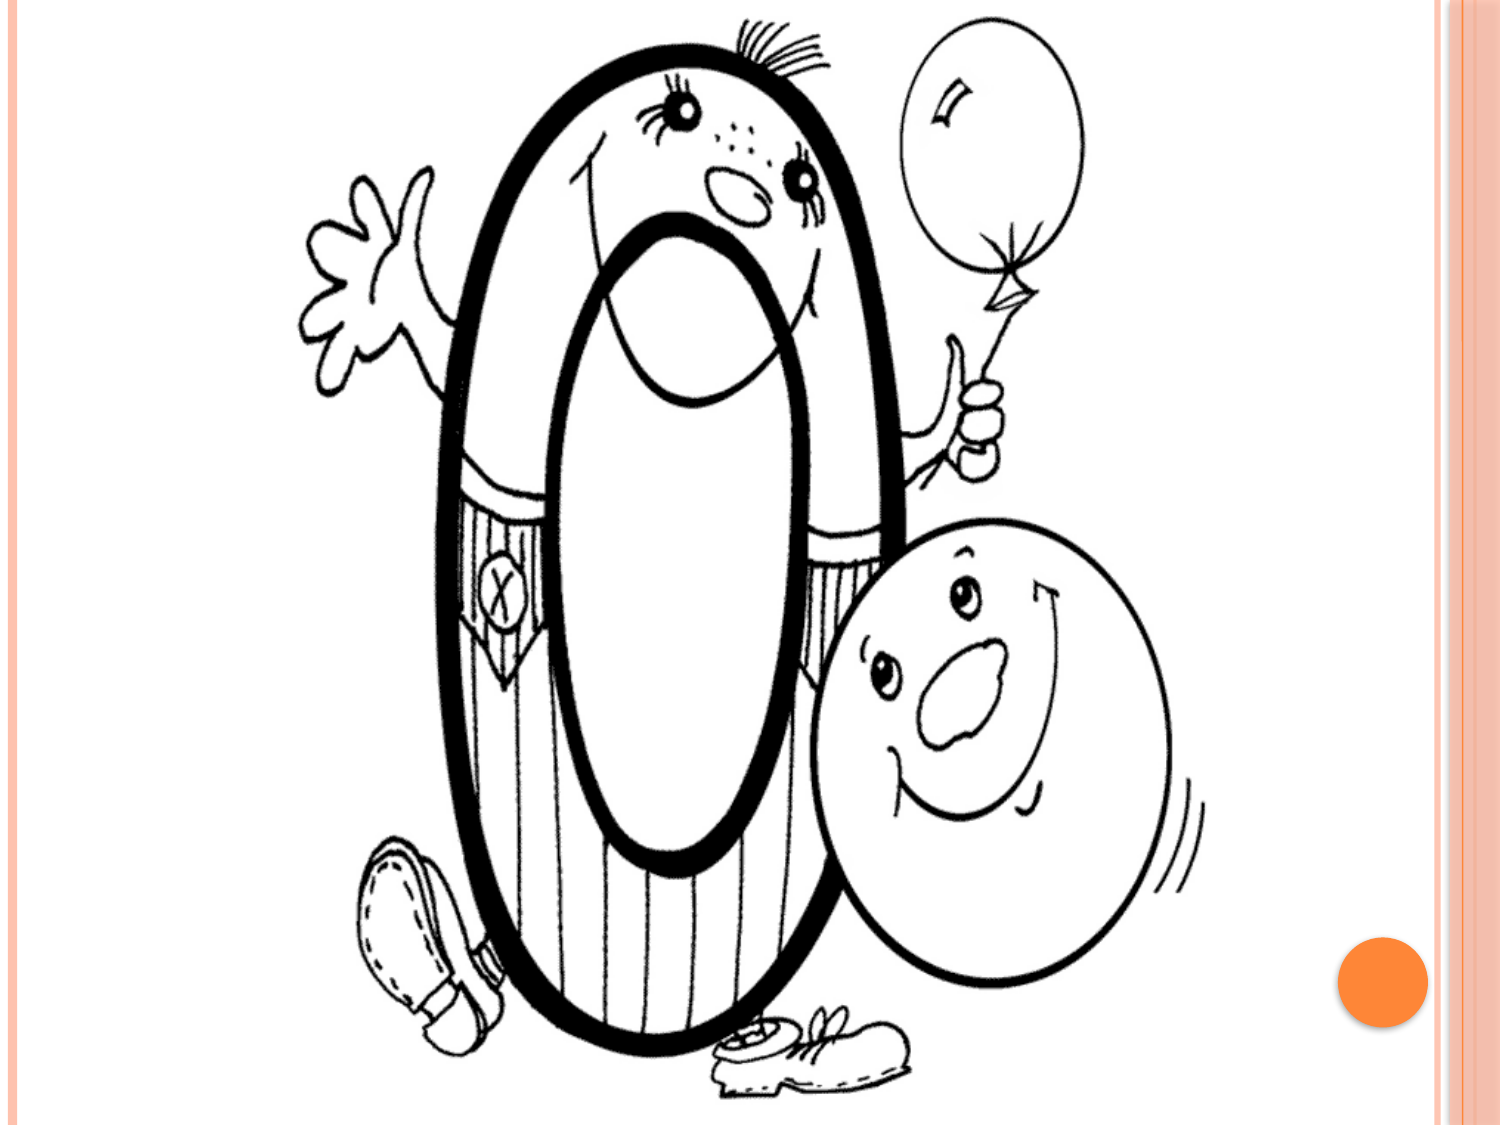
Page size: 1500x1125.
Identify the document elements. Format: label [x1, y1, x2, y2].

picture [270, 0, 1230, 1125]
